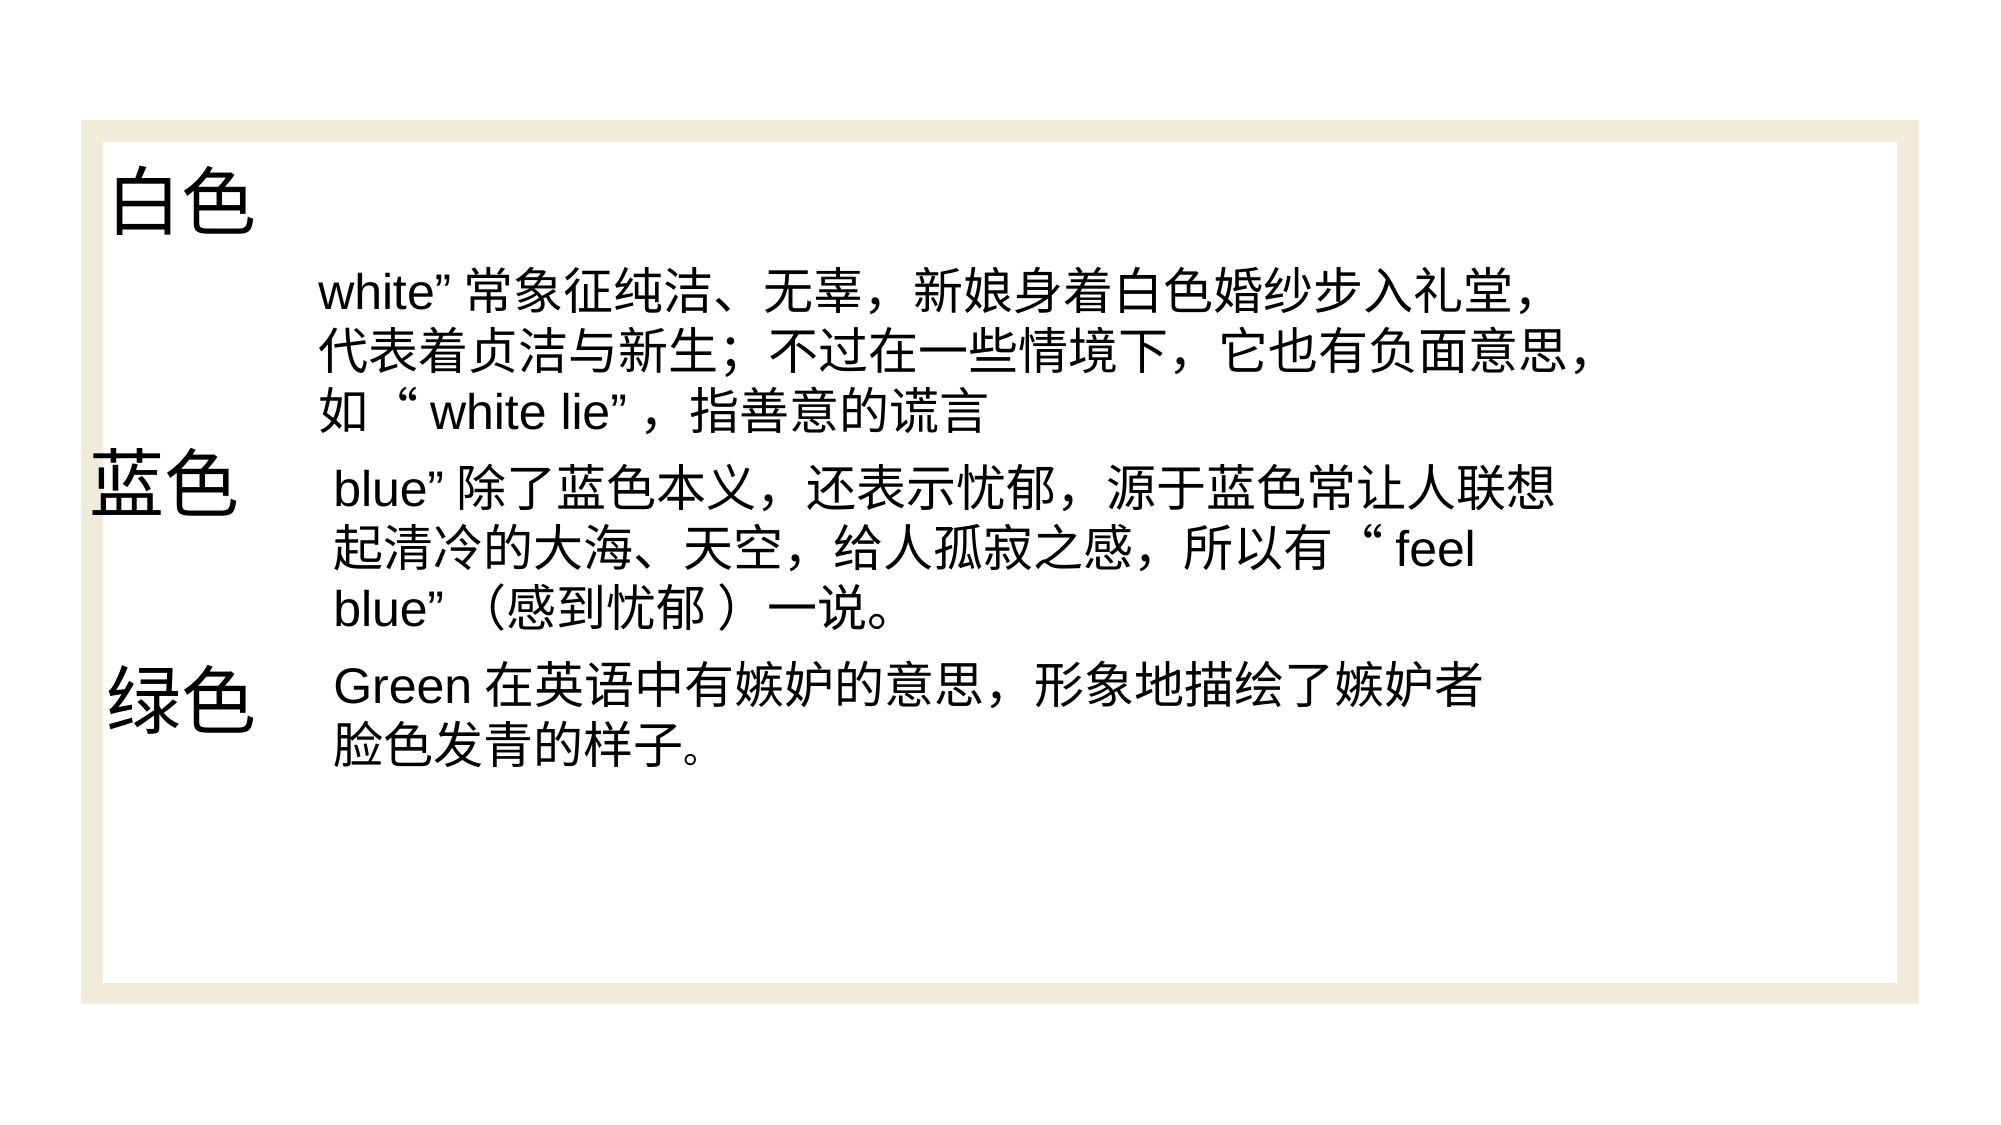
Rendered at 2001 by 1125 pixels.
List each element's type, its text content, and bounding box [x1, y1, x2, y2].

text_box blue”除了蓝色本义，还表示忧郁，源于蓝色常让人联想起清冷的大海、天空，给人孤寂之感，所以有“feel blue”（感到忧郁 ）一说。 [318, 449, 1574, 644]
text_box 蓝色 [75, 428, 1075, 534]
text_box Green在英语中有嫉妒的意思，形象地描绘了嫉妒者脸色发青的样子。 [318, 646, 1543, 781]
text_box 白色 [91, 146, 759, 252]
text_box [91, 130, 1909, 995]
text_box 绿色 [91, 646, 318, 751]
text_box white”常象征纯洁、无辜，新娘身着白色婚纱步入礼堂，代表着贞洁与新生；不过在一些情境下，它也有负面意思，如“white lie”，指善意的谎言 [303, 252, 1611, 448]
